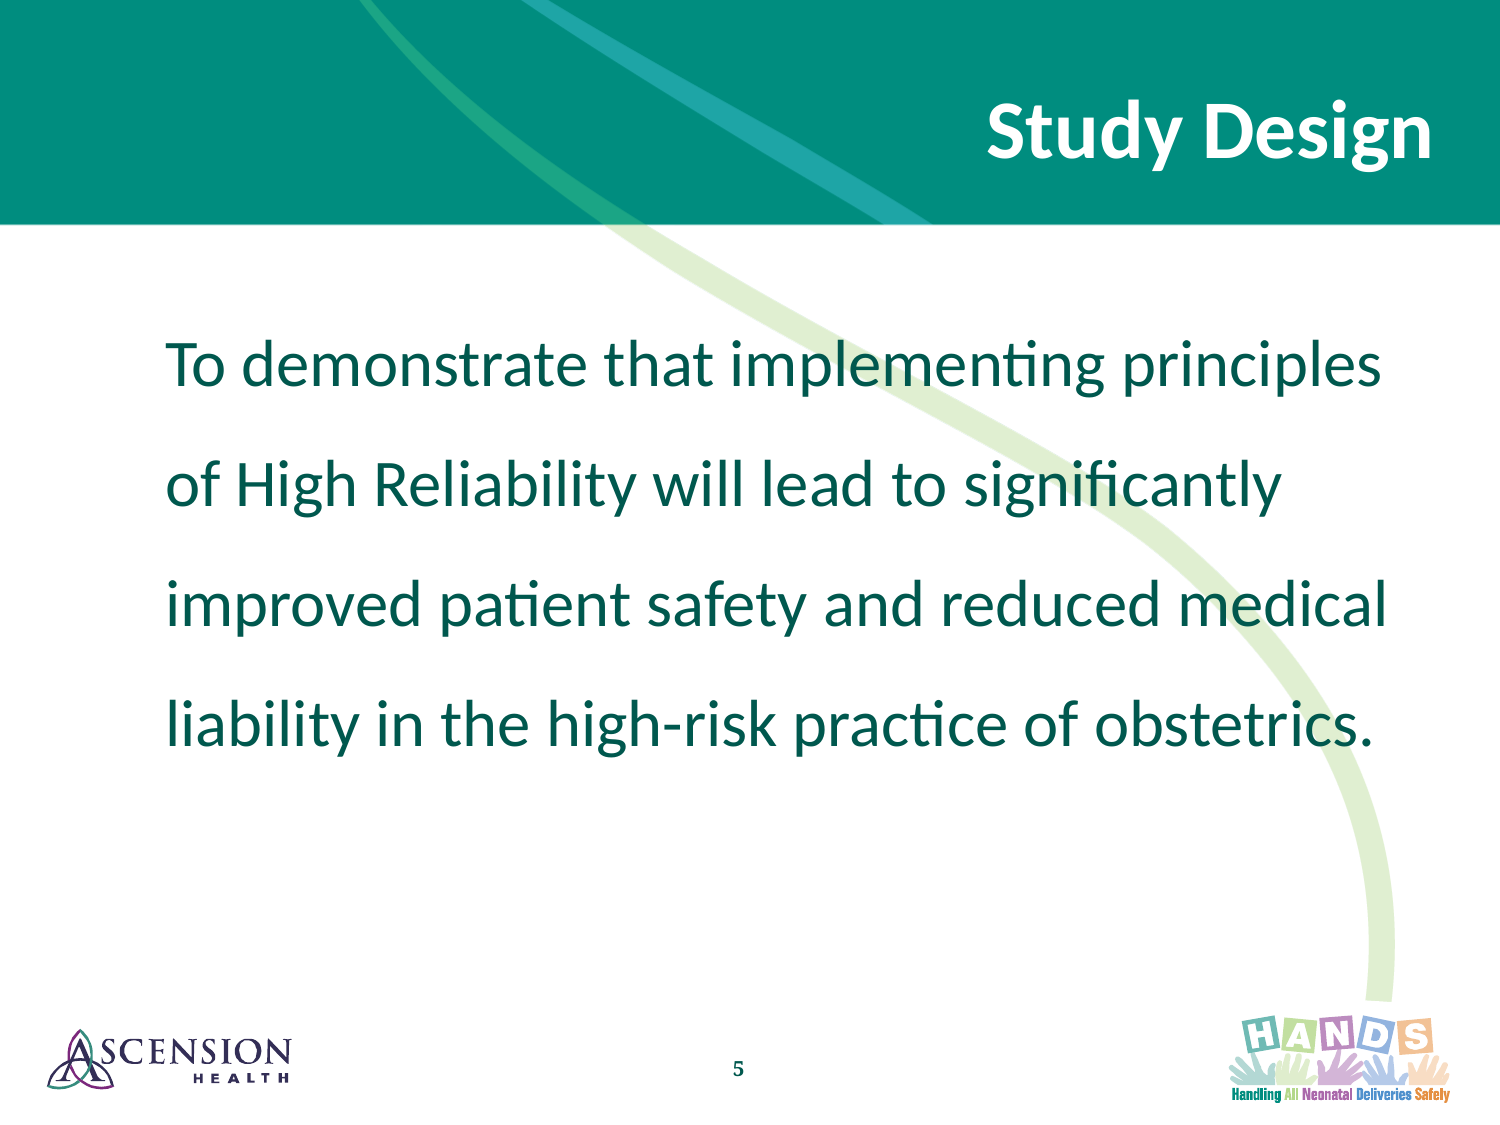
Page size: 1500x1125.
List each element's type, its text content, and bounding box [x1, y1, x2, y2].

list To demonstrate that implementing principles of High Reliability will lead to significantly improved patient safety and reduced medical liability in the high-risk practice of obstetrics. [149, 272, 1407, 1010]
title Study Design [74, 37, 1451, 213]
picture [0, 0, 1500, 1125]
